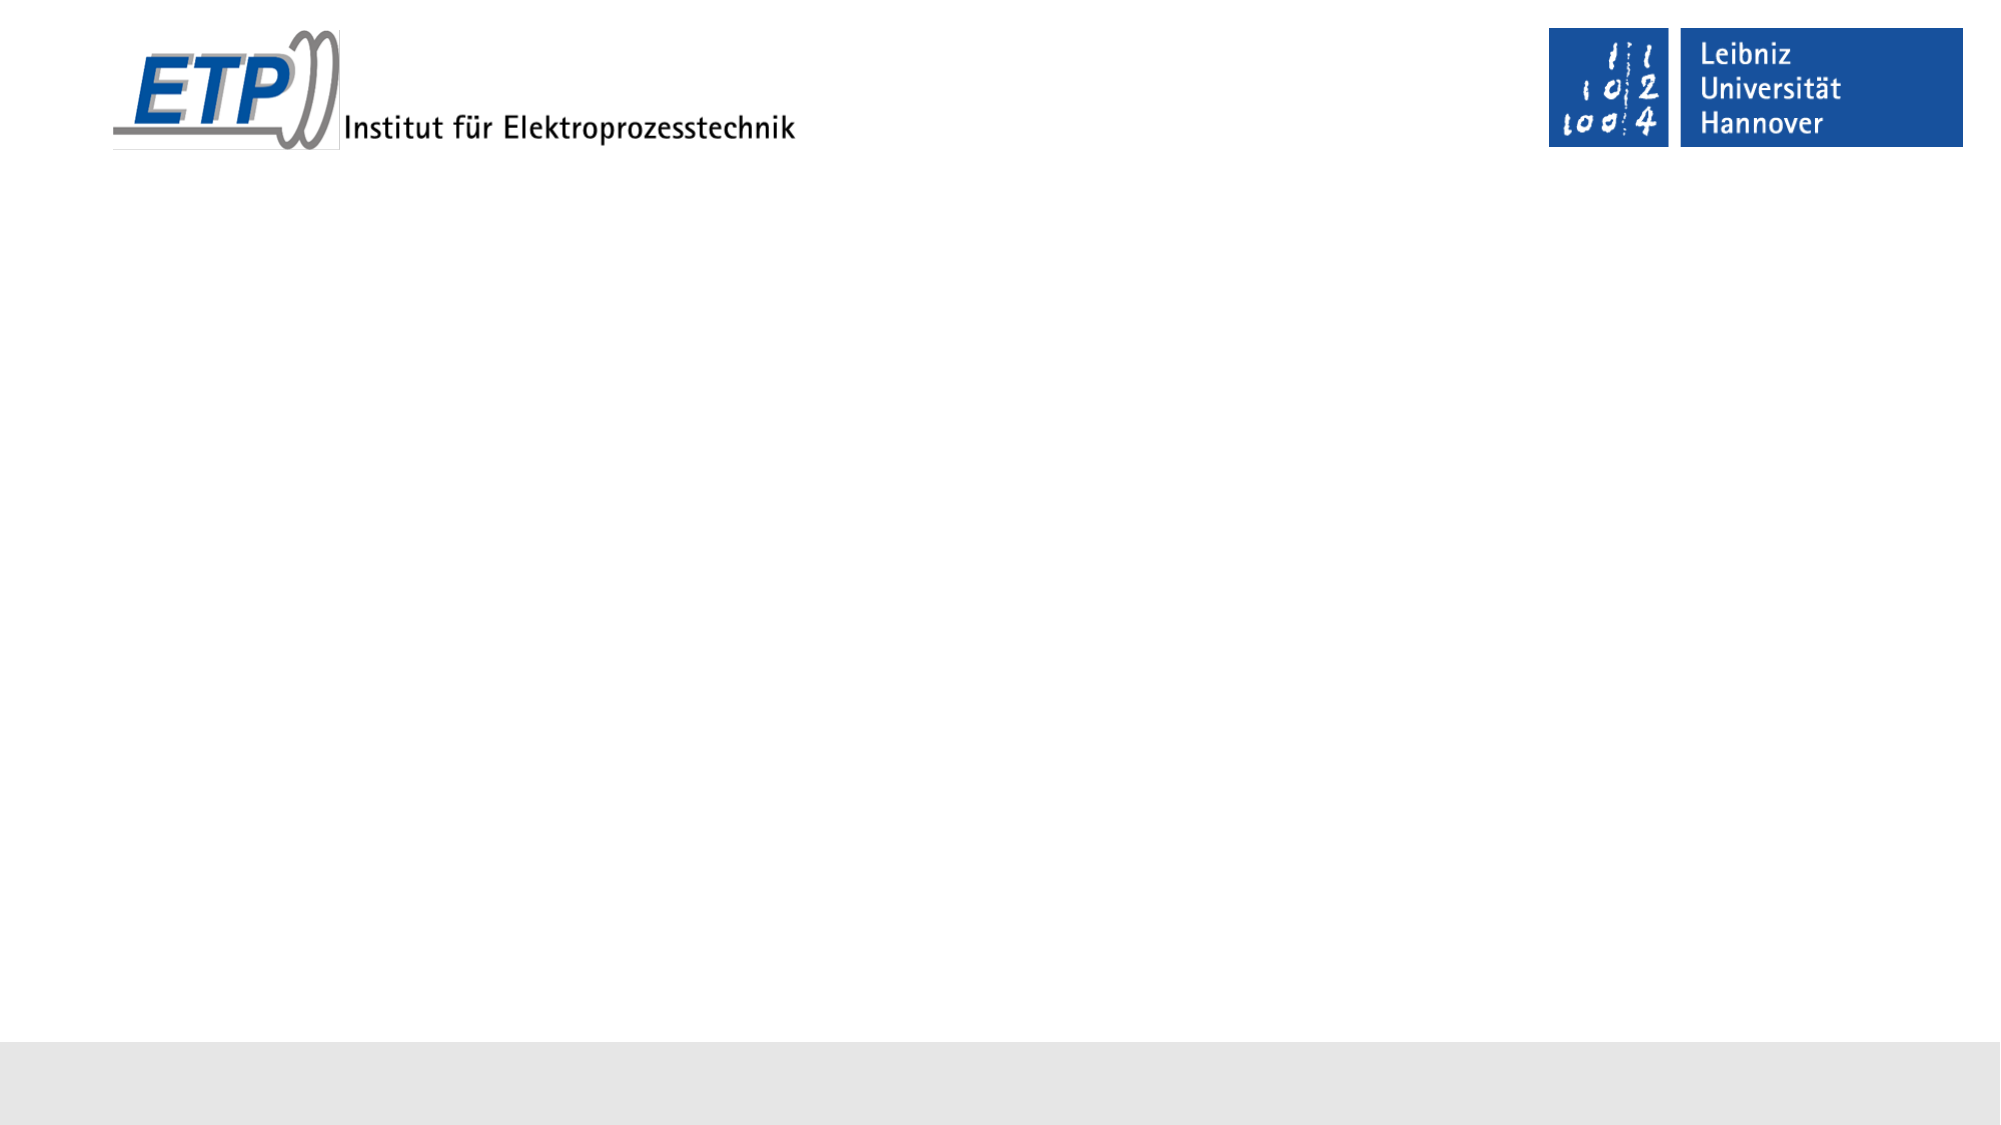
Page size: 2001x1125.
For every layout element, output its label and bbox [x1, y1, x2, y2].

picture [113, 30, 1029, 168]
picture [1549, 28, 1963, 147]
